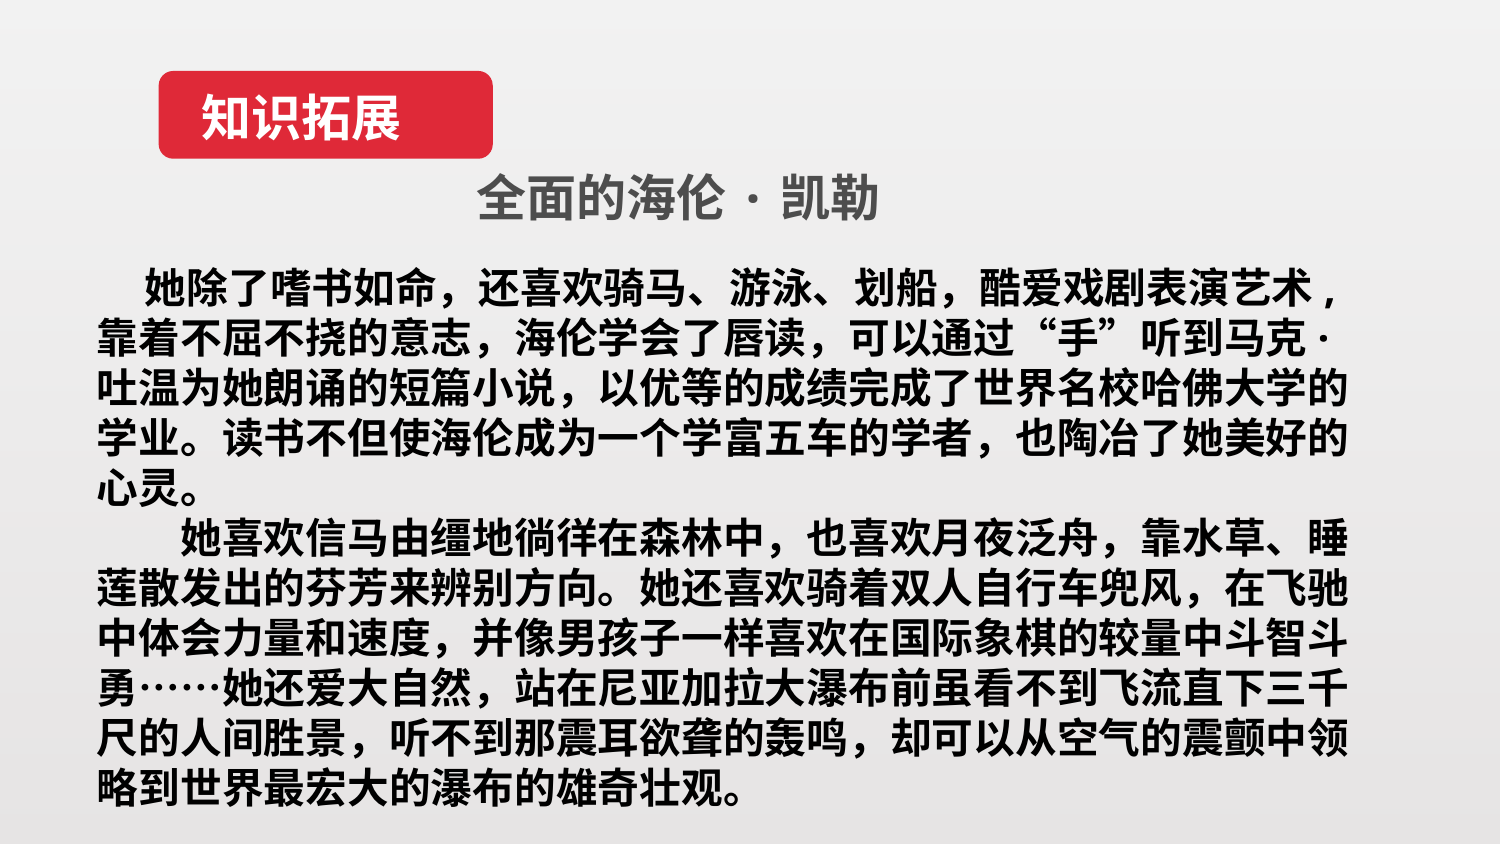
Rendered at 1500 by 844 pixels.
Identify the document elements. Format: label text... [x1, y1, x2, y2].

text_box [158, 70, 493, 159]
text_box 她除了嗜书如命，还喜欢骑马、游泳、划船，酷爱戏剧表演艺术,靠着不屈不挠的意志，海伦学会了唇读，可以通过“手”听到马克·吐温为她朗诵的短篇小说，以优等的成绩完成了世界名校哈佛大学的学业。读书不但使海伦成为一个学富五车的学者，也陶冶了她美好的心灵。 她喜欢信马由缰地徜徉在森林中，也喜欢月夜泛舟，靠水草、睡莲散发出的芬芳来辨别方向。她还喜欢骑着双人自行车兜风，在飞驰中体会力量和速度，并像男孩子一样喜欢在国际象棋的较量中斗智斗勇……她还爱大自然，站在尼亚加拉大瀑布前虽看不到飞流直下三千尺的人间胜景，听不到那震耳欲聋的轰鸣，却可以从空气的震颤中领略到世界最宏大的瀑布的雄奇壮观。 [85, 256, 1388, 818]
text_box 全面的海伦·凯勒 [465, 160, 968, 232]
